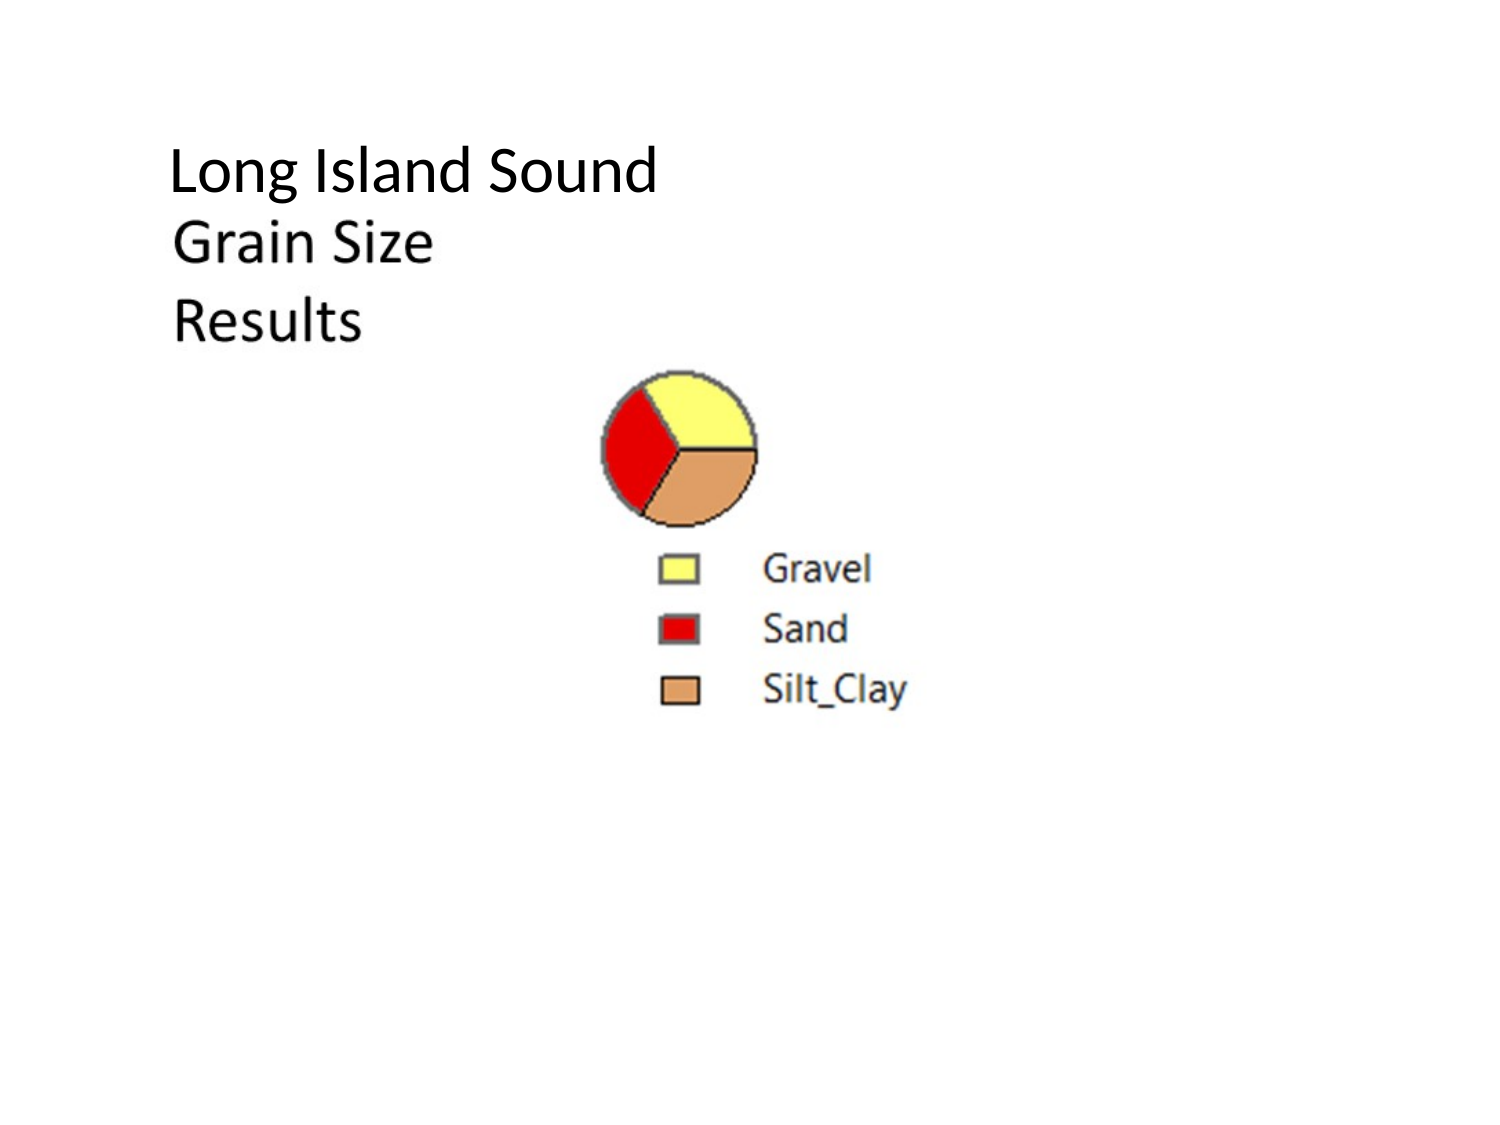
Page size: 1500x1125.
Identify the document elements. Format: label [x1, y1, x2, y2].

text_box [22, 0, 1478, 1125]
